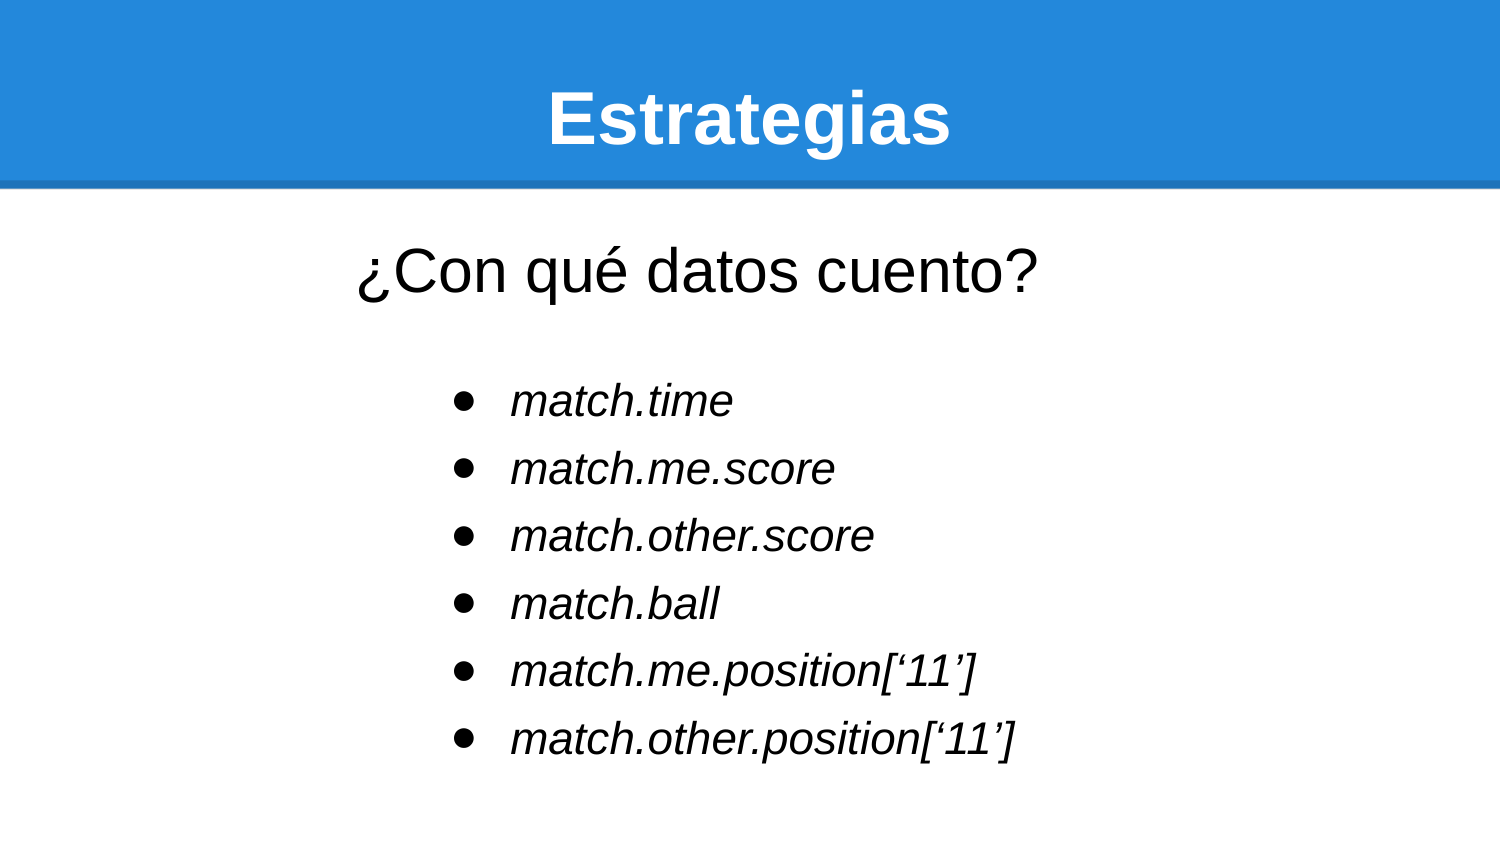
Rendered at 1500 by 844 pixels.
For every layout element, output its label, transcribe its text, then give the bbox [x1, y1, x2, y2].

title Estrategias [75, 33, 1425, 175]
text_box match.time match.me.score match.other.score match.ball match.me.position[‘11’] match.other.position[‘11’] [420, 355, 1100, 715]
list ¿Con qué datos cuento? [340, 215, 1160, 356]
